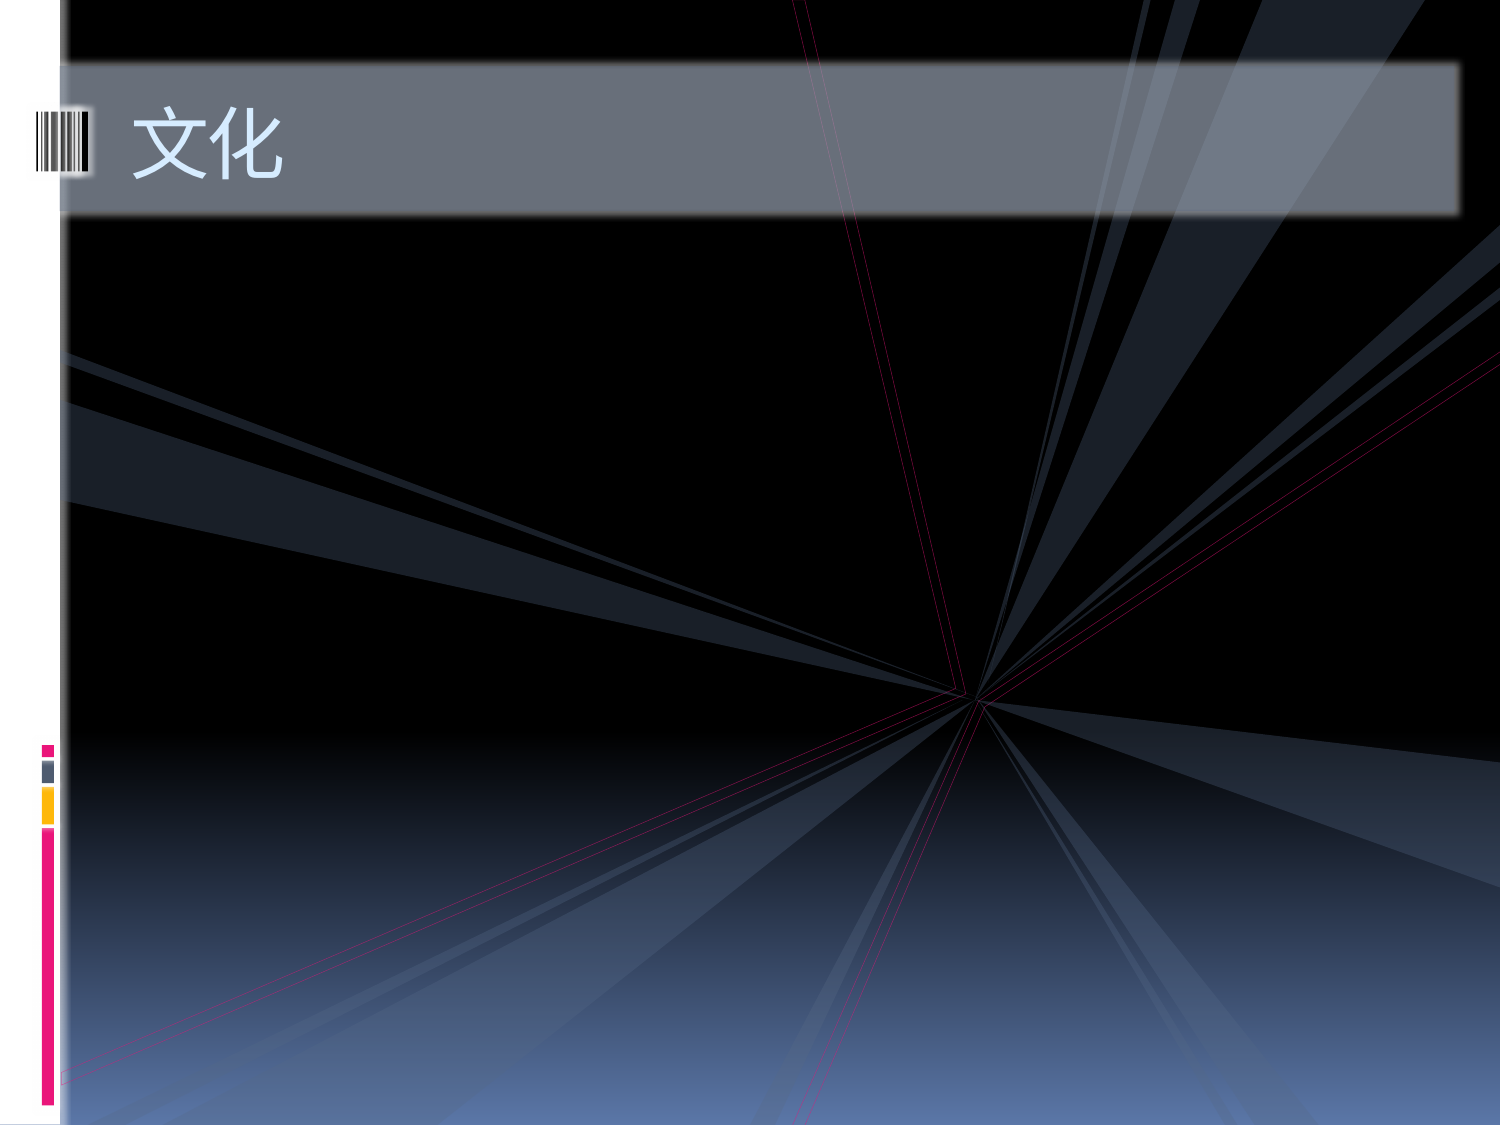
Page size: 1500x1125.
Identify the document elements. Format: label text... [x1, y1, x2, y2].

title 文化 [115, 83, 1454, 212]
